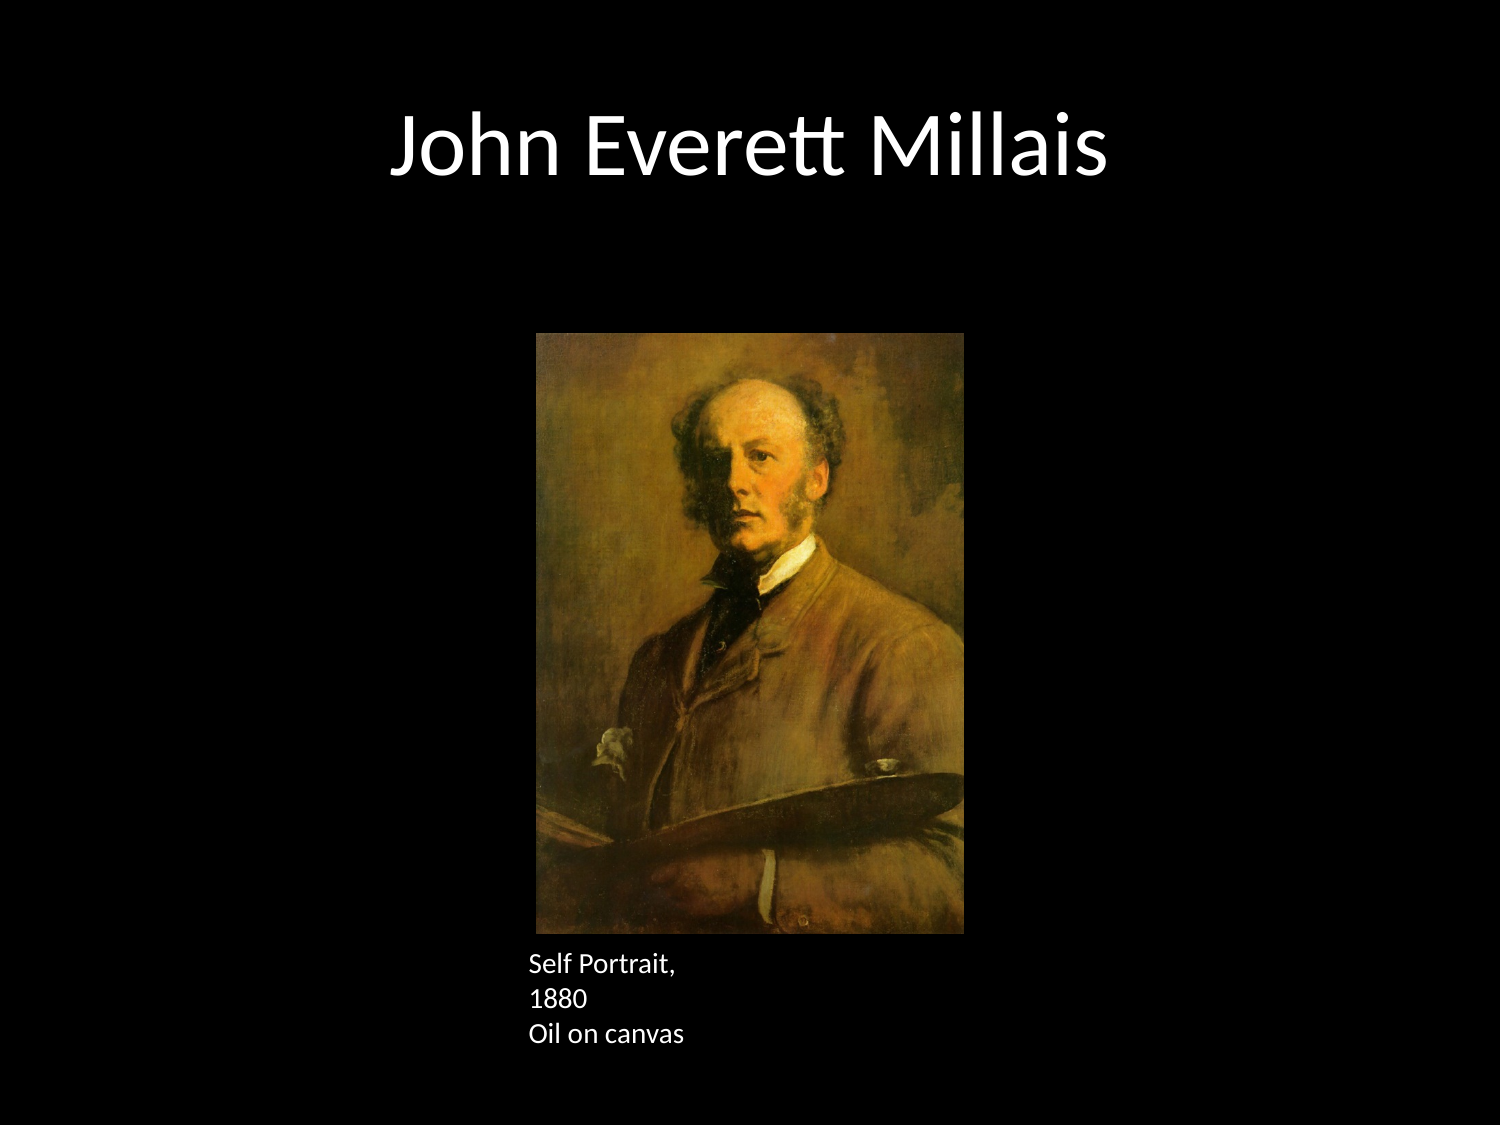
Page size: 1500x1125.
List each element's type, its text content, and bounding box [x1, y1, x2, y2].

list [535, 333, 965, 934]
text_box Self Portrait, 1880 Oil on canvas [513, 937, 703, 1058]
title John Everett Millais [74, 44, 1426, 233]
